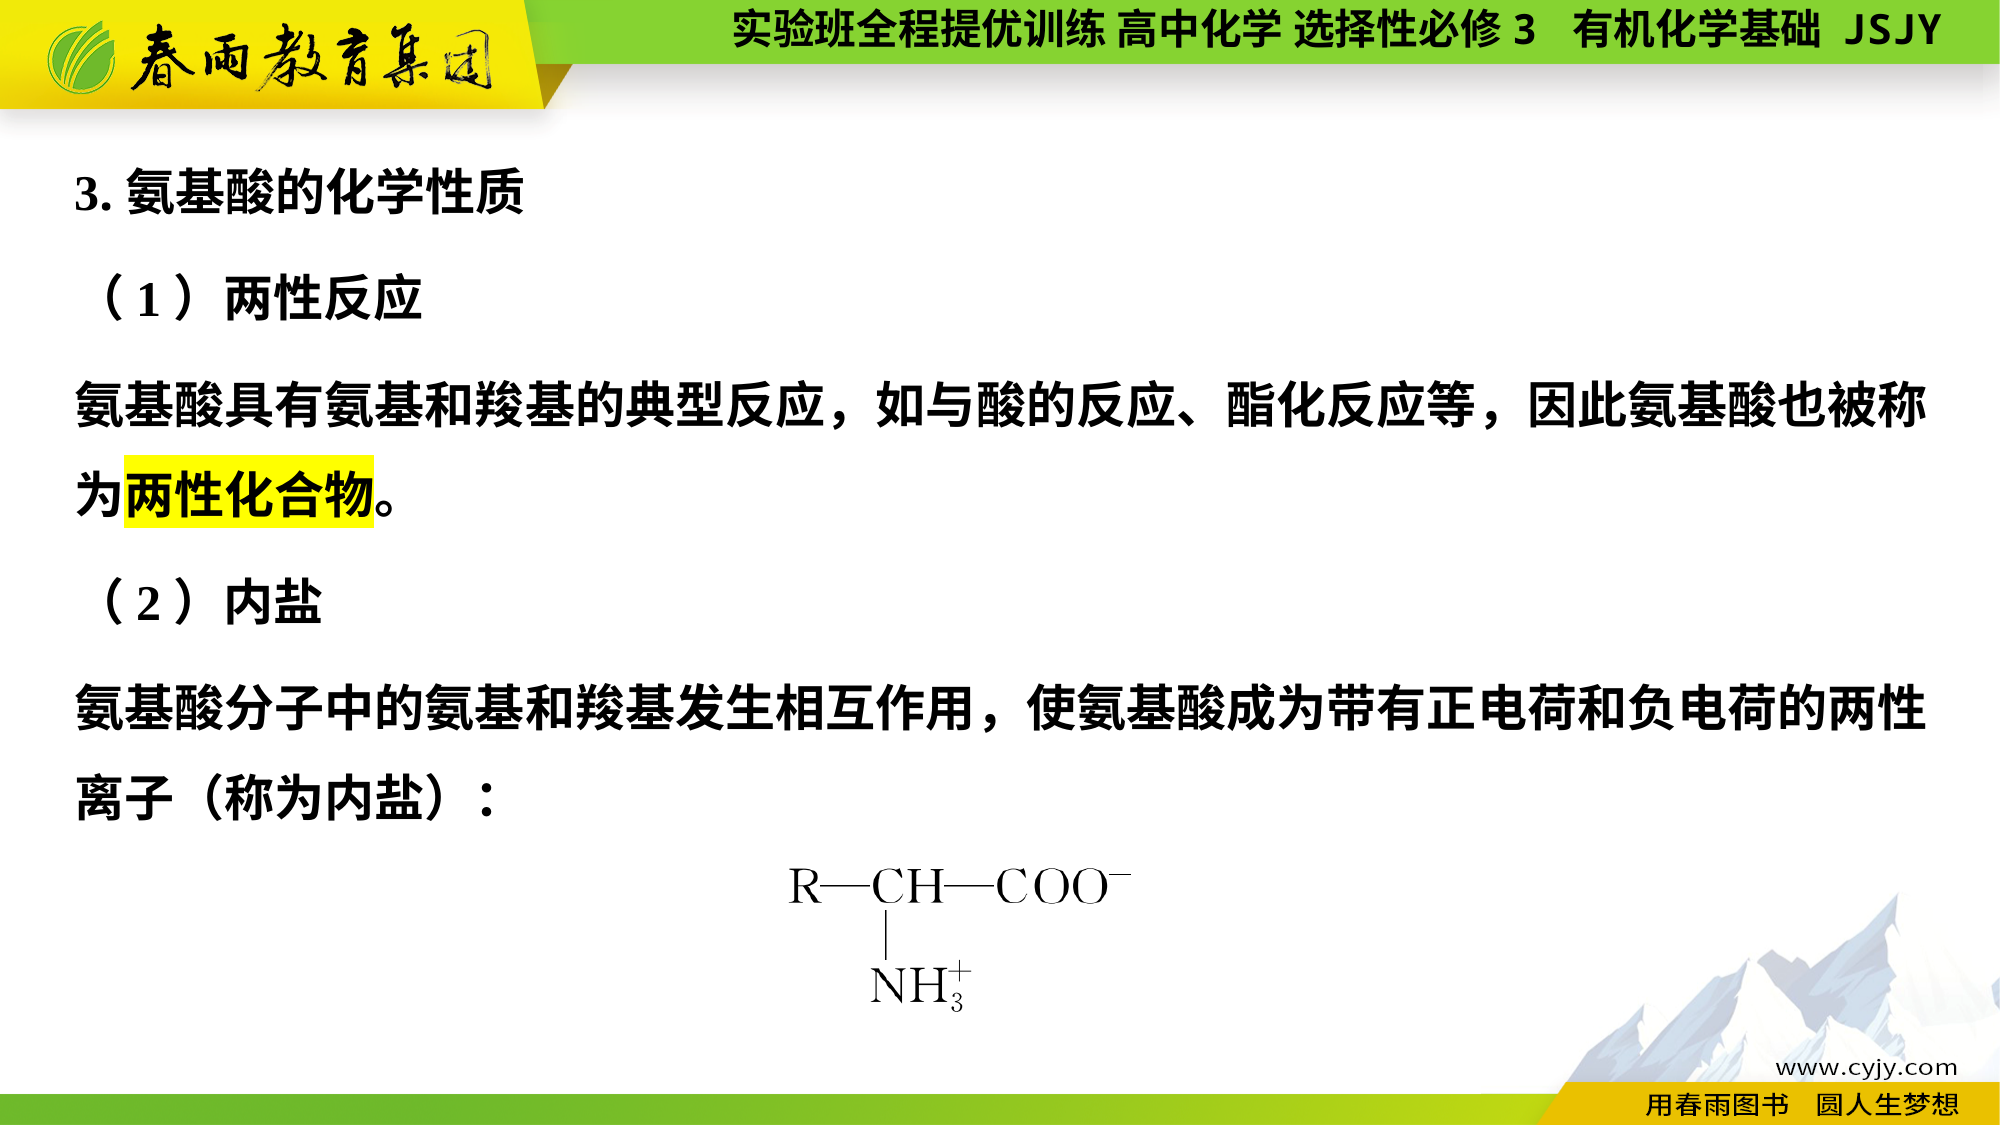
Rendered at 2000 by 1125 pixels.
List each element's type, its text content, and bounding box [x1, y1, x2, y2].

list 3.氨基酸的化学性质 （1）两性反应 氨基酸具有氨基和羧基的典型反应，如与酸的反应、酯化反应等，因此氨基酸也被称为两性化合物。 （2）内盐 氨基酸分子中的氨基和羧基发生相互作用，使氨基酸成为带有正电荷和负电荷的两性离子（称为内盐）： [59, 122, 1944, 949]
picture [0, 0, 2000, 1125]
